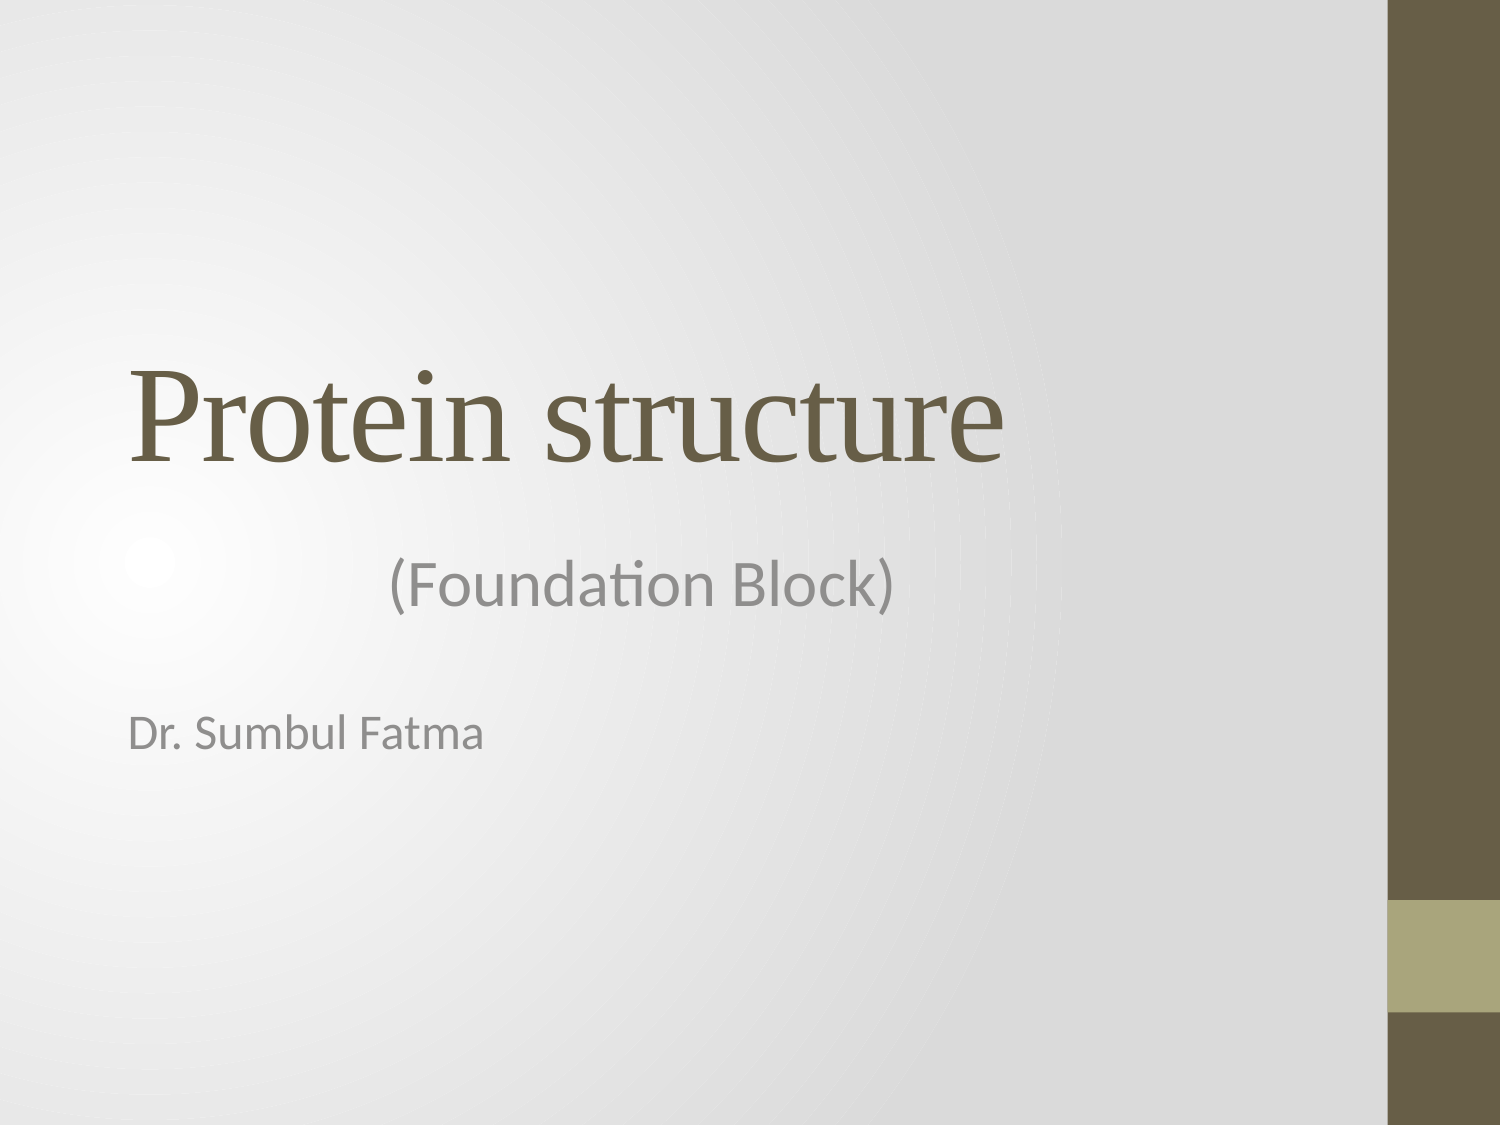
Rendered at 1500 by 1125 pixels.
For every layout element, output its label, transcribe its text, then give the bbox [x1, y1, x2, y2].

title Protein structure [112, 71, 1350, 497]
subtitle (Foundation Block) Dr. Sumbul Fatma [112, 532, 1173, 911]
